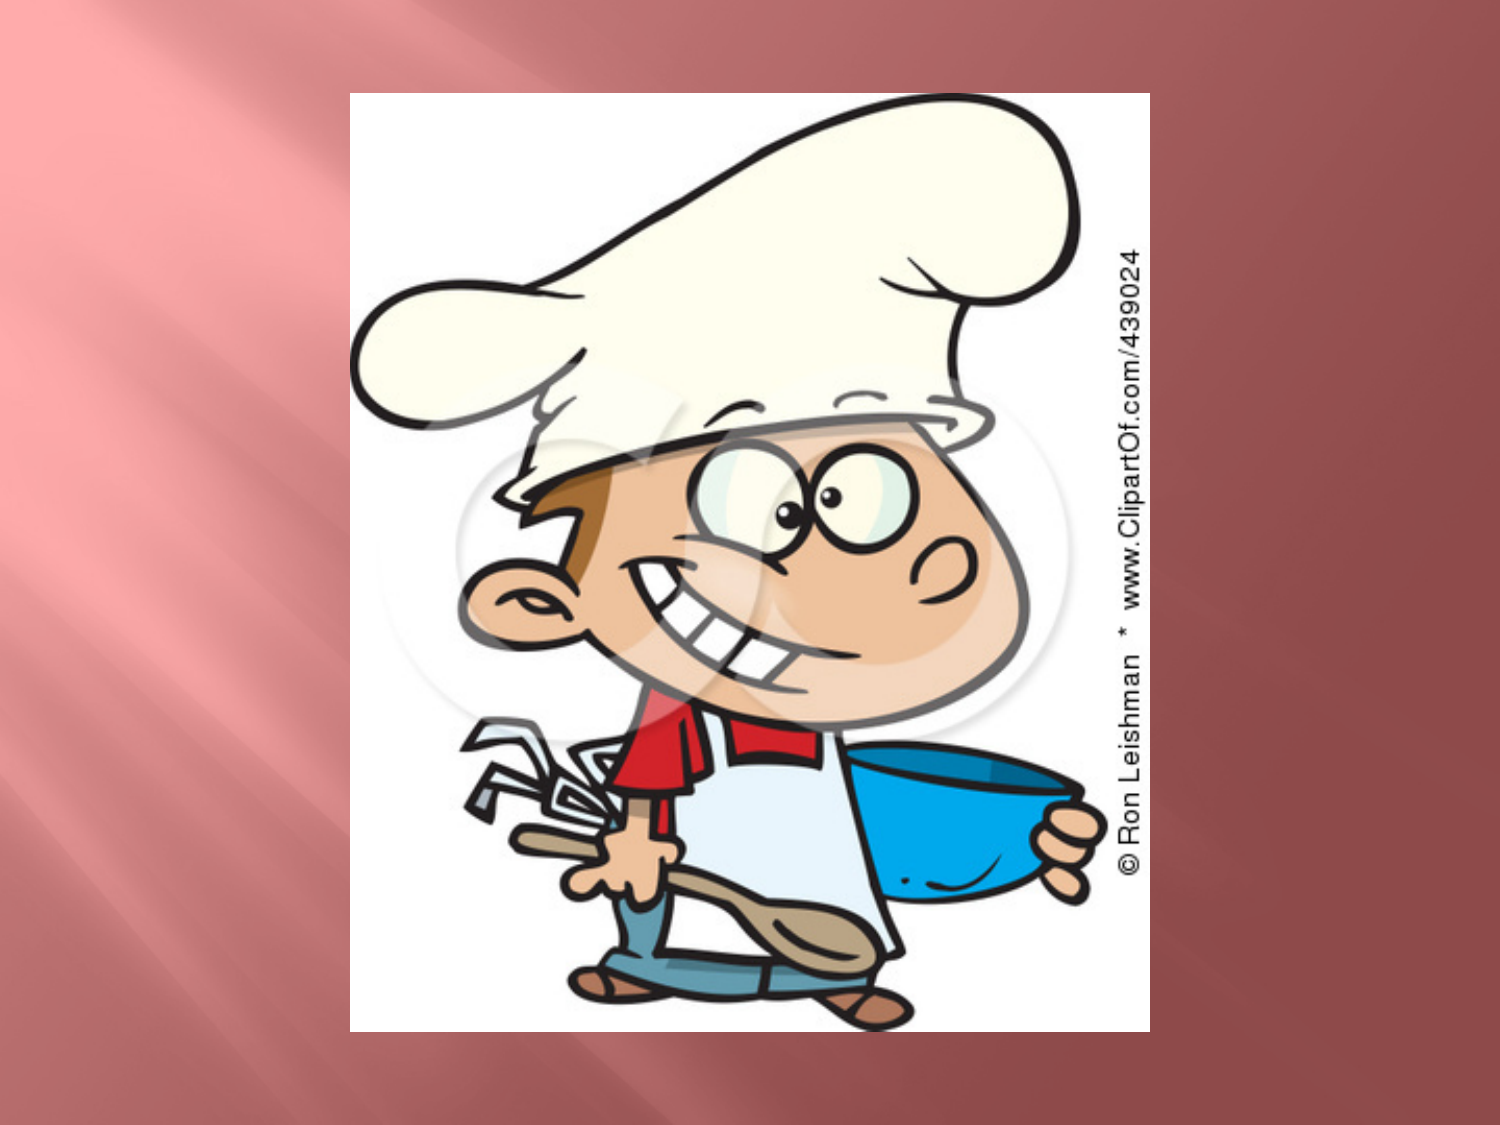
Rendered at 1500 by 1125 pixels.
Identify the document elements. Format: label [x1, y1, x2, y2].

picture [349, 93, 1151, 1032]
